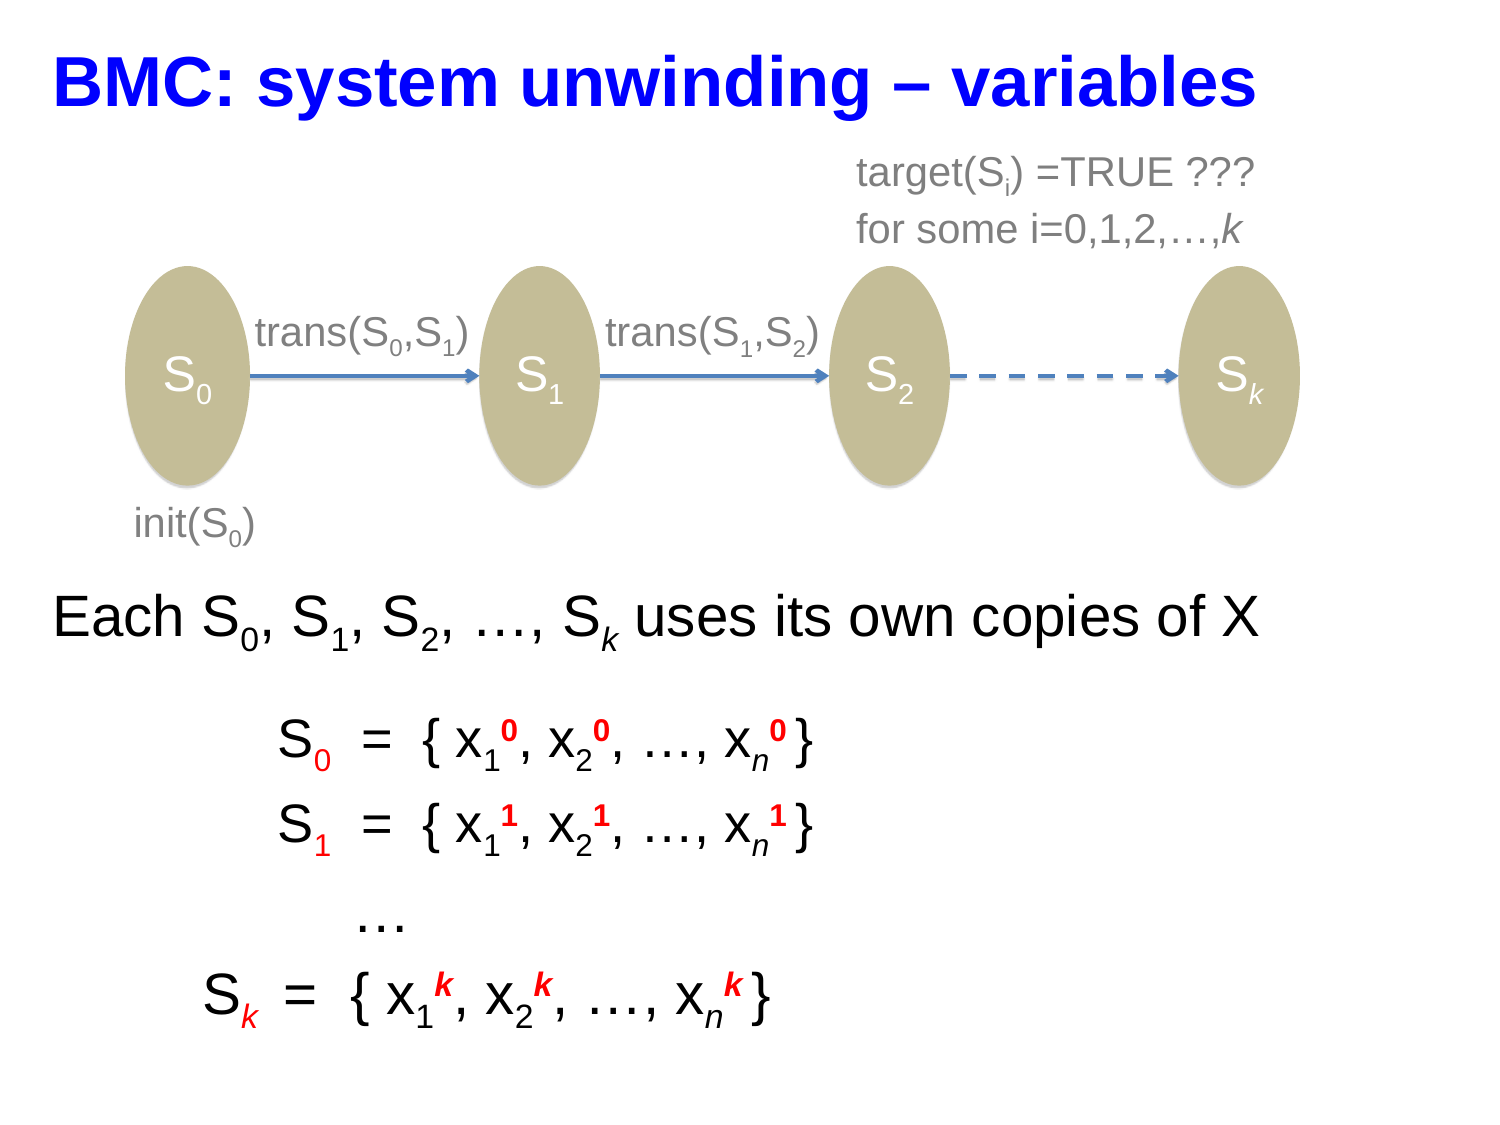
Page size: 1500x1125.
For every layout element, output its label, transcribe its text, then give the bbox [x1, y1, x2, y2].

text_box S0 [125, 266, 251, 486]
text_box init(S0) [118, 487, 272, 560]
text_box trans(S0,S1) [239, 296, 485, 369]
text_box Sk [1178, 266, 1300, 486]
title BMC: system unwinding – variables [37, 19, 1476, 138]
text_box target(Si) =TRUE ??? for some i=0,1,2,…,k [841, 137, 1282, 260]
text_box S1 [479, 266, 600, 486]
text_box S2 [829, 266, 950, 486]
text_box trans(S1,S2) [590, 297, 835, 370]
list Each S0, S1, S2, …, Sk uses its own copies of X S0 = { x10, x20, …, xn0 } S1 = { x11, x21, …, xn1 } … Sk = { x1k, x2k, …, xnk } [37, 162, 1476, 1051]
